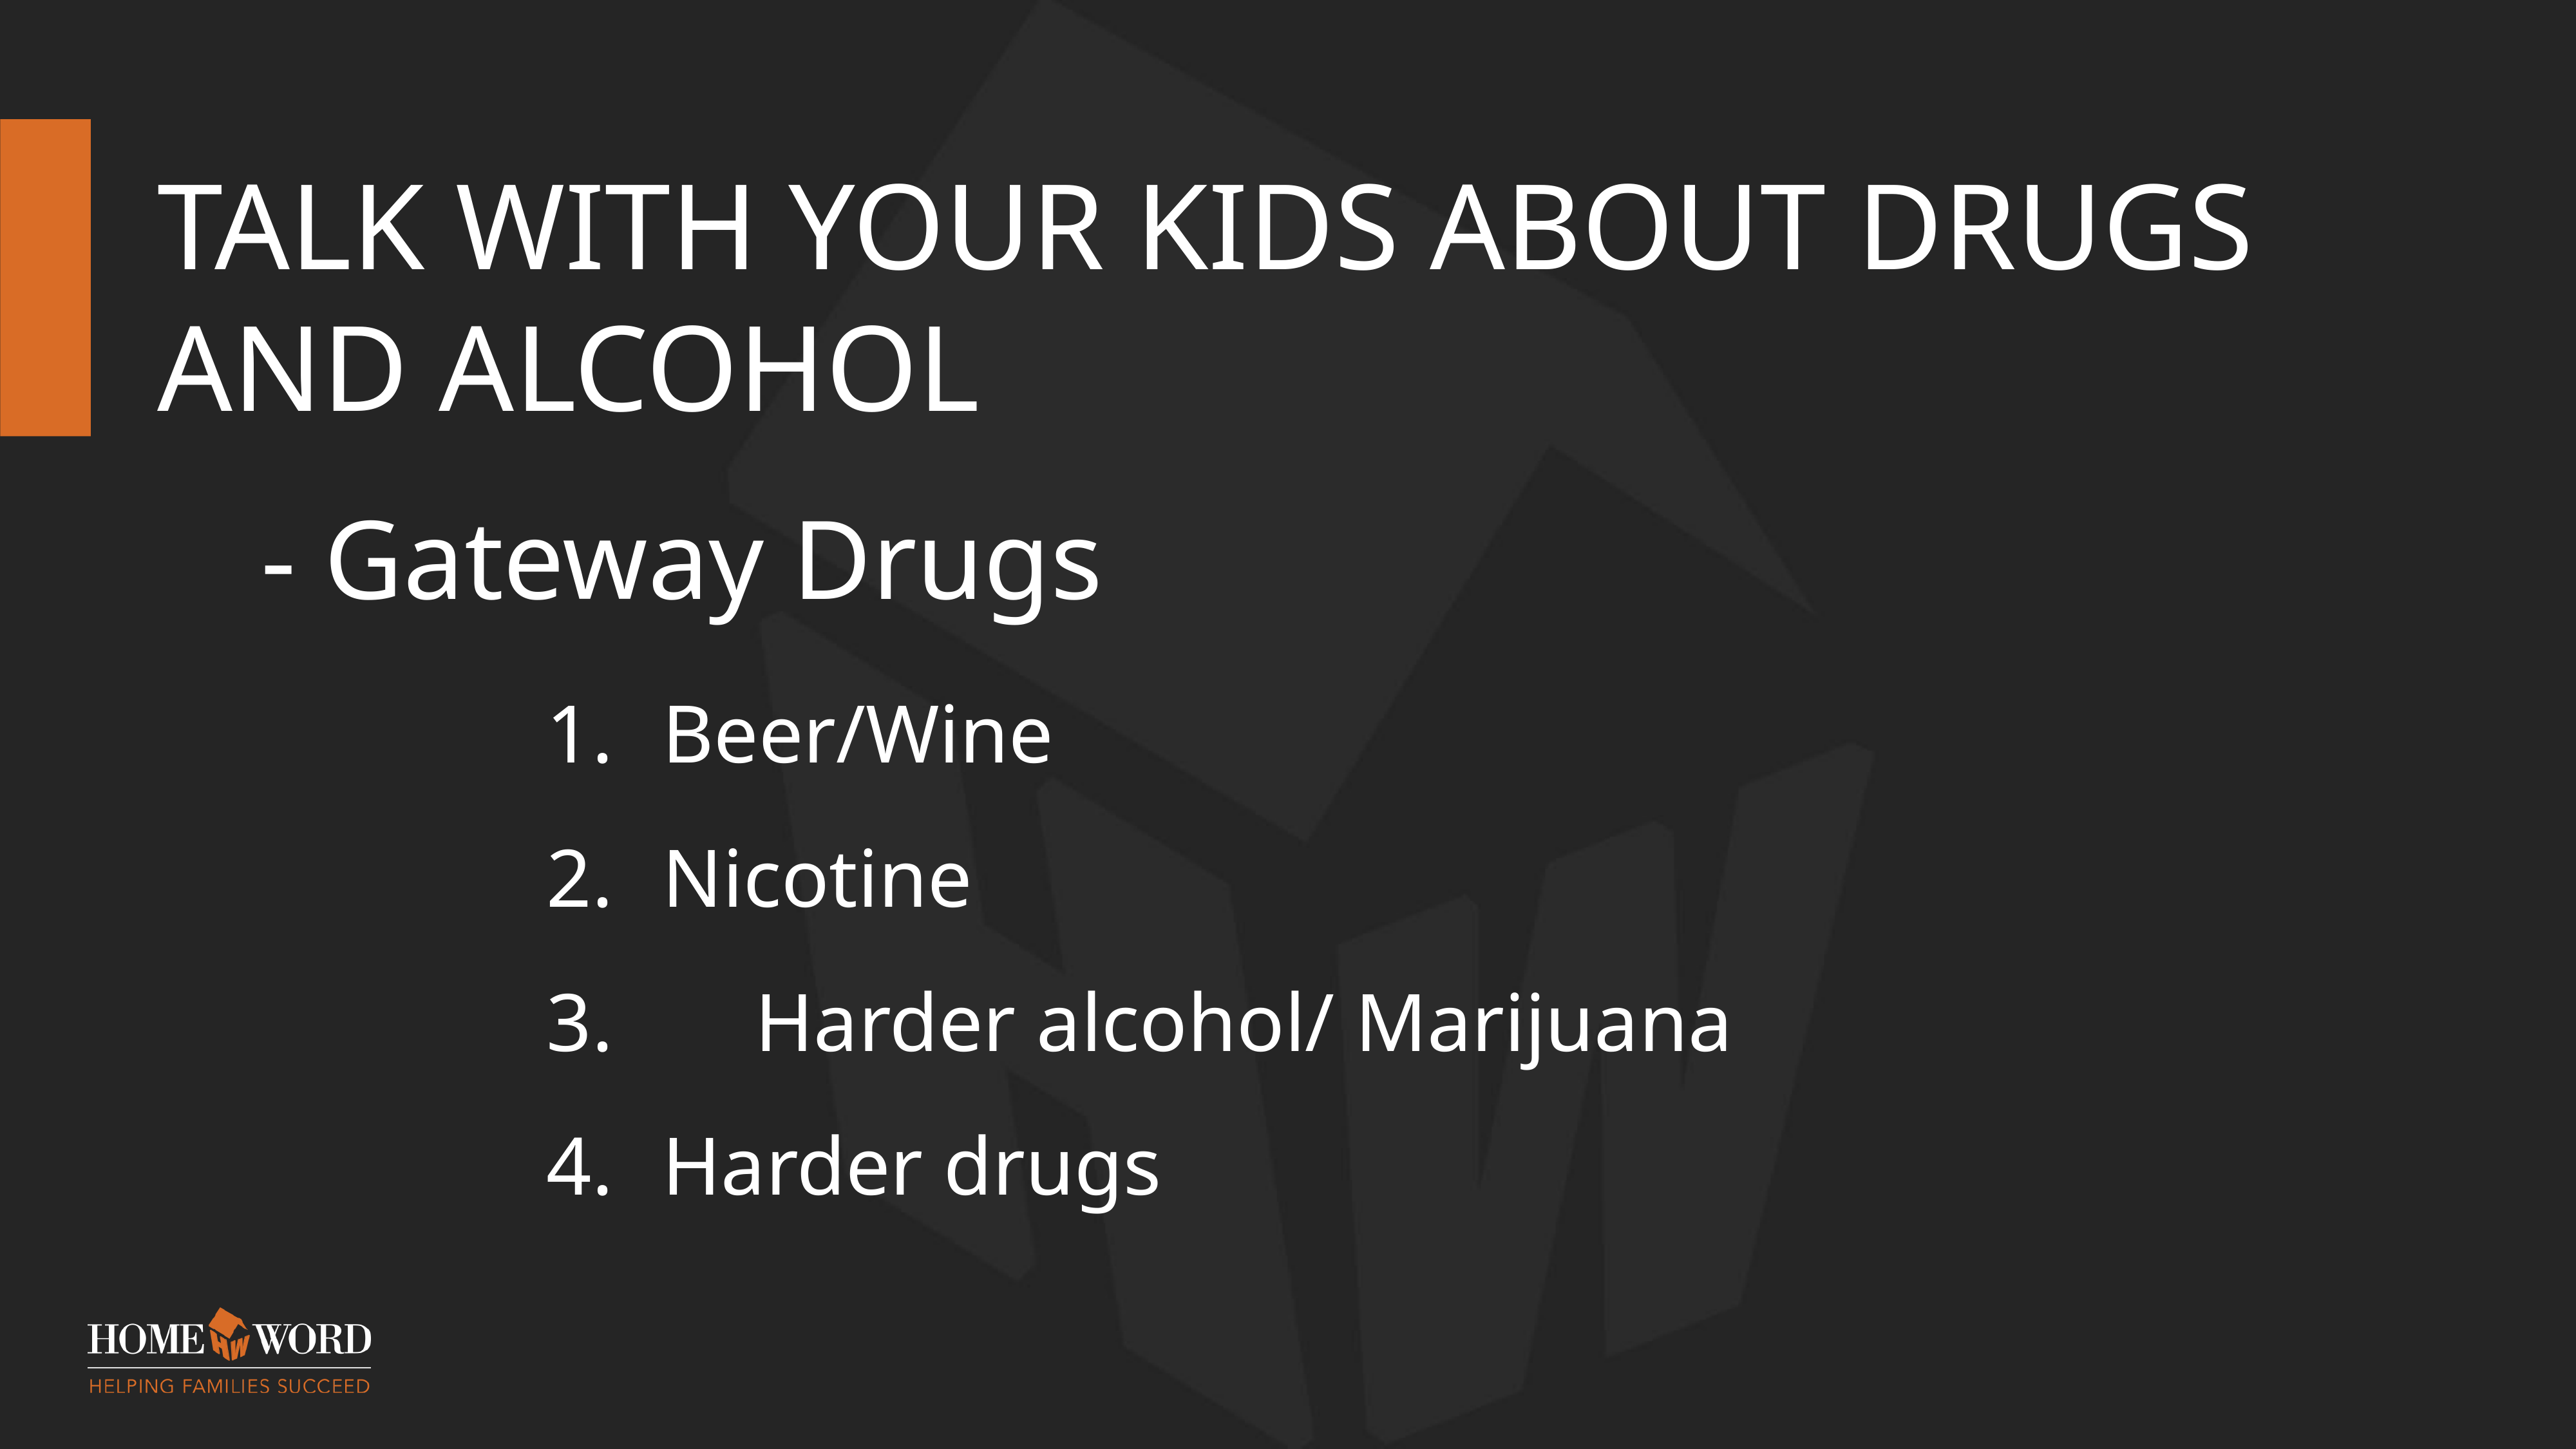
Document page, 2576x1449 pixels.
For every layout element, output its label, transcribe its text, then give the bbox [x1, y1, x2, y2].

text_box Beer/Wine Nicotine Harder alcohol/ Marijuana Harder drugs [541, 677, 2576, 1221]
picture [0, 0, 2576, 1449]
title Talk With Your Kids about Drugs and Alcohol [151, 120, 2396, 466]
text_box - Gateway Drugs [256, 485, 2175, 641]
